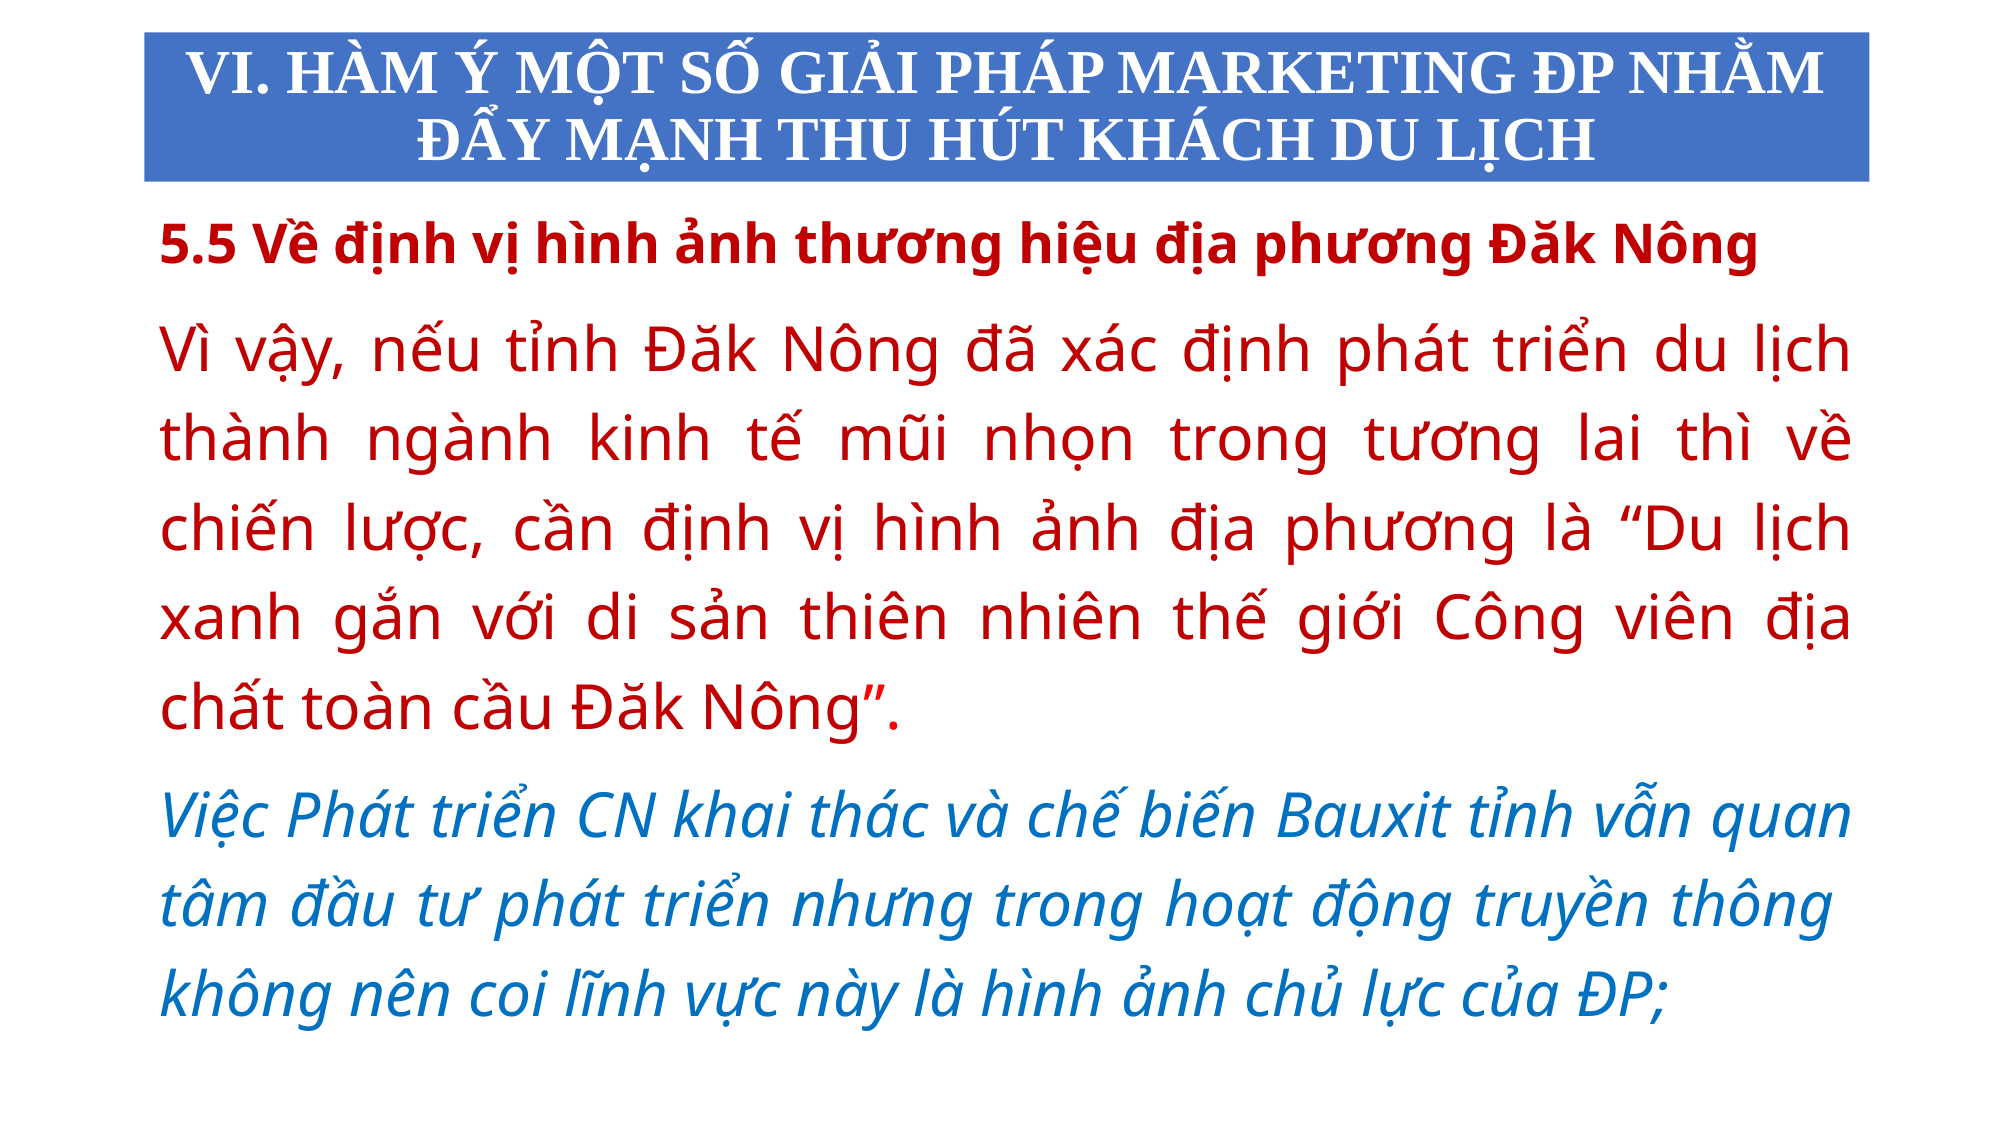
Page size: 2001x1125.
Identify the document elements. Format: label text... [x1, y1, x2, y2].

list 5.5 Về định vị hình ảnh thương hiệu địa phương Đăk Nông Vì vậy, nếu tỉnh Đăk Nông đã xác định phát triển du lịch thành ngành kinh tế mũi nhọn trong tương lai thì về chiến lược, cần định vị hình ảnh địa phương là “Du lịch xanh gắn với di sản thiên nhiên thế giới Công viên địa chất toàn cầu Đăk Nông”. Việc Phát triển CN khai thác và chế biến Bauxit tỉnh vẫn quan tâm đầu tư phát triển nhưng trong hoạt động truyền thông không nên coi lĩnh vực này là hình ảnh chủ lực của ĐP; [144, 208, 1870, 1064]
title VI. HÀM Ý MỘT SỐ GIẢI PHÁP MARKETING ĐP NHẰM ĐẨY MẠNH THU HÚT KHÁCH DU LỊCH [144, 32, 1870, 182]
